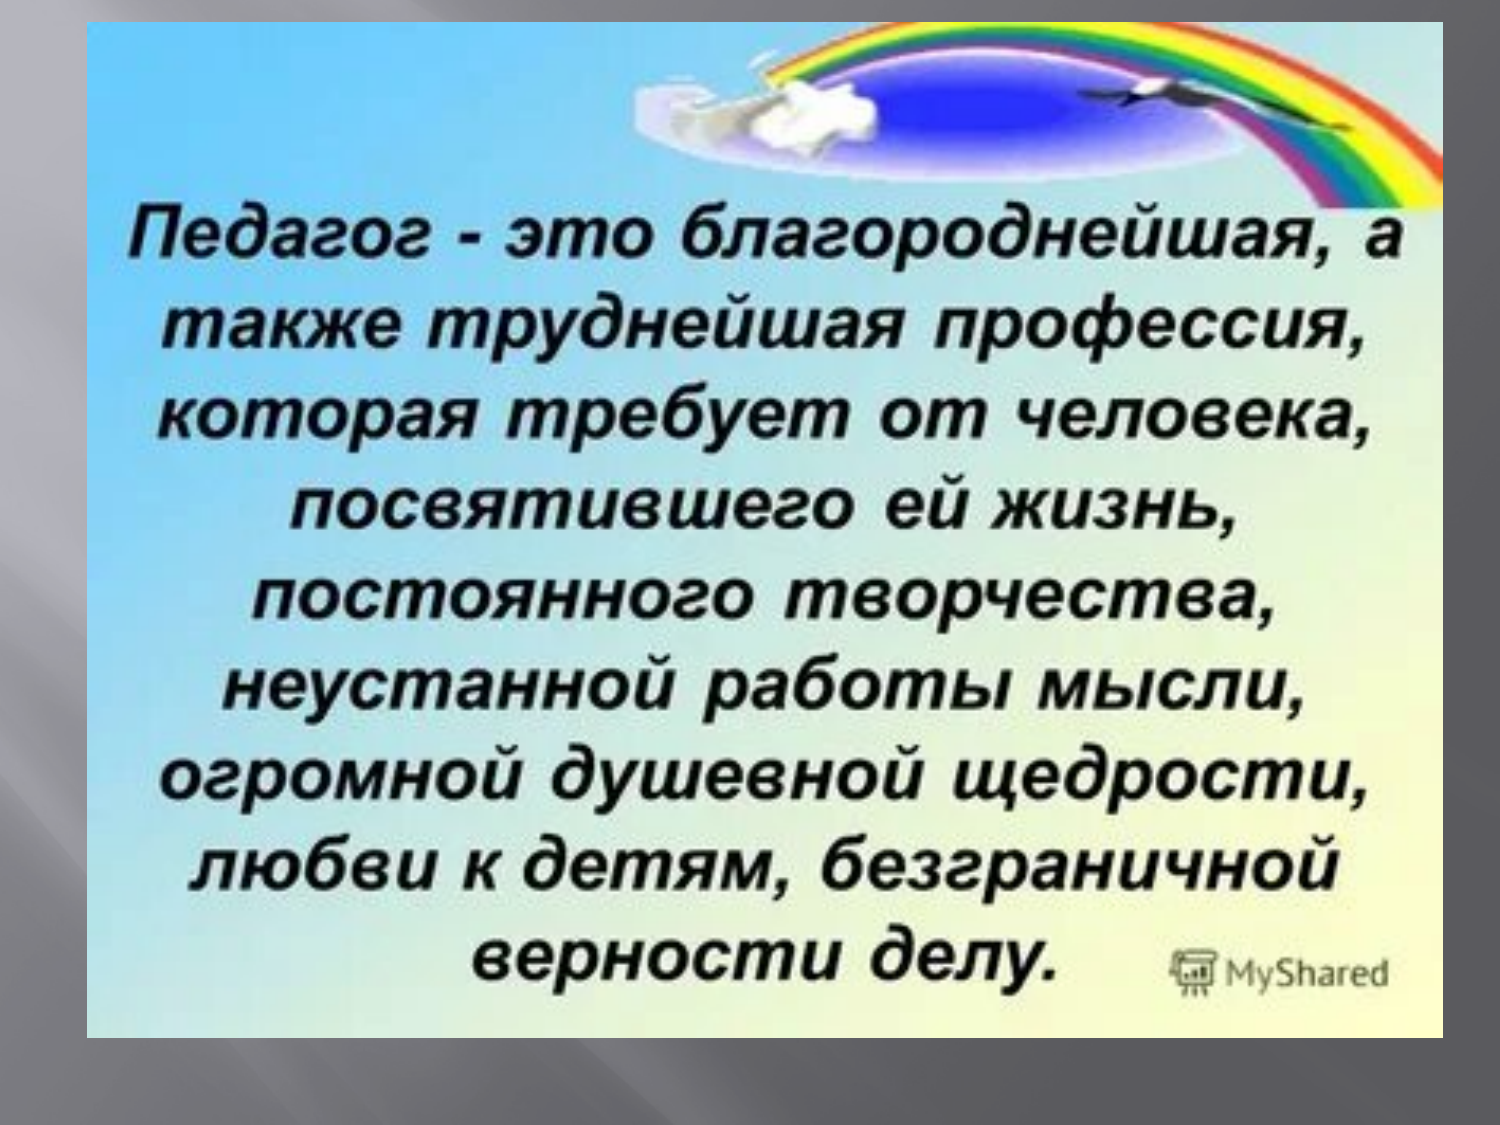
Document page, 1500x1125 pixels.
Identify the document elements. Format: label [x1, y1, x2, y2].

picture [87, 21, 1443, 1038]
